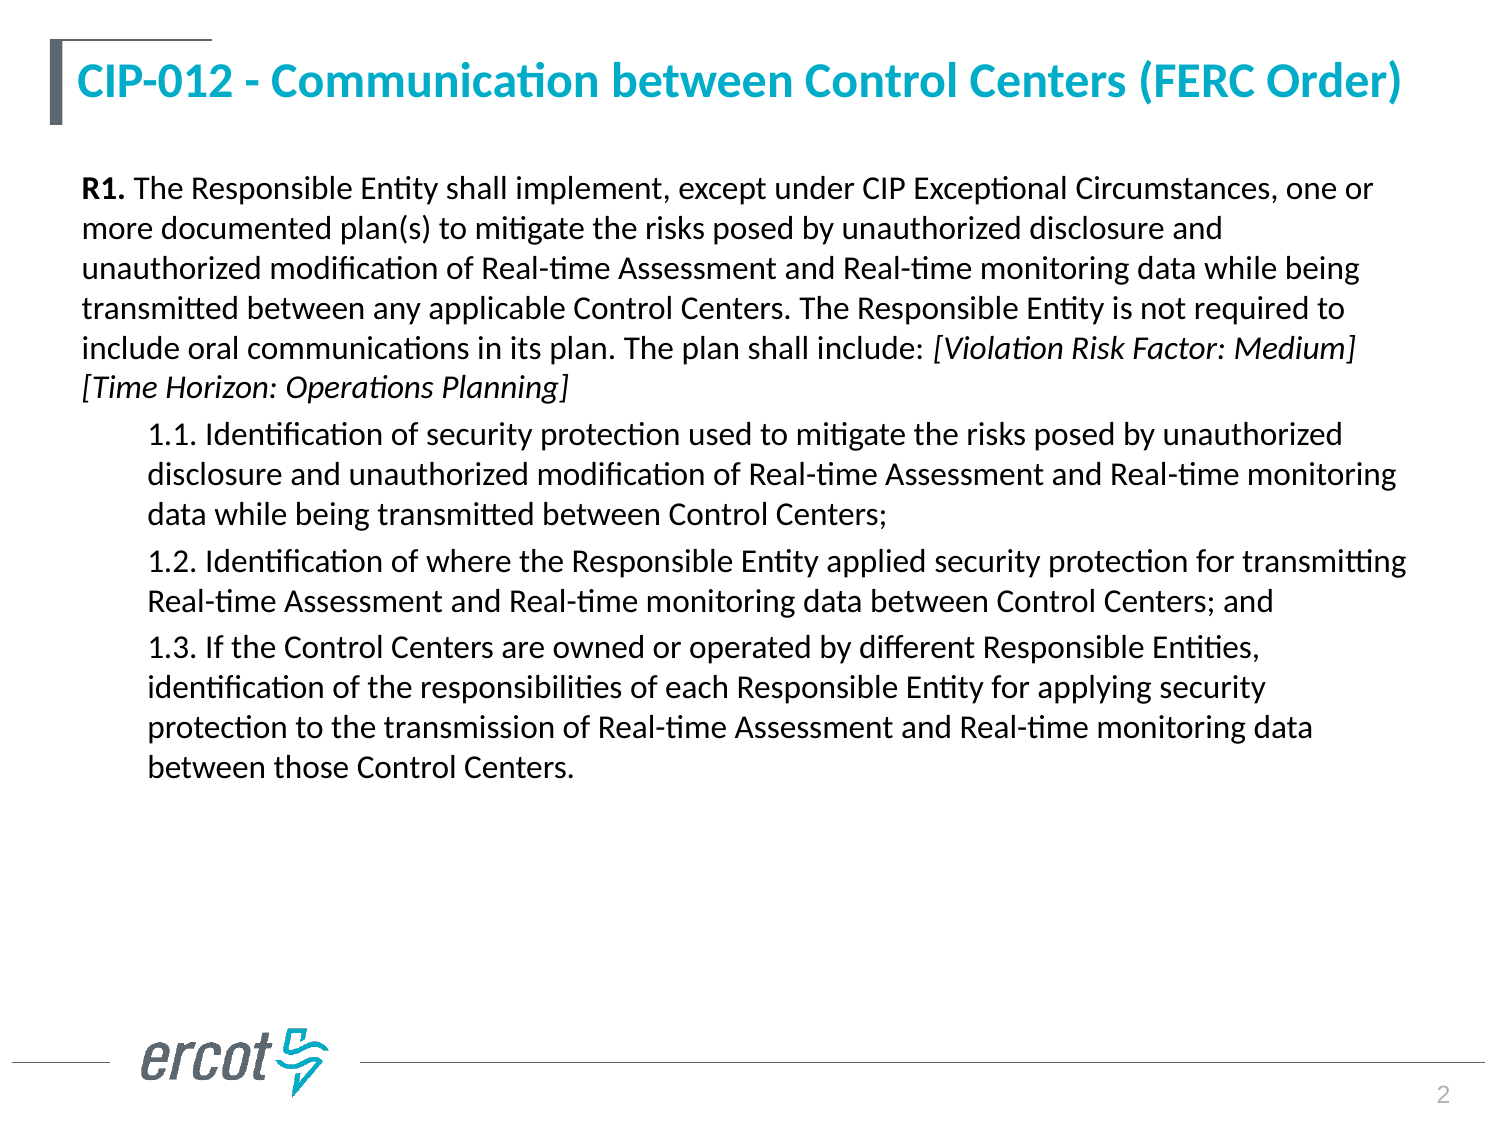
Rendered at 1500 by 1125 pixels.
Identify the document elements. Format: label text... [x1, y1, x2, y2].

text_box R1. The Responsible Entity shall implement, except under CIP Exceptional Circumstances, one or more documented plan(s) to mitigate the risks posed by unauthorized disclosure and unauthorized modification of Real-time Assessment and Real-time monitoring data while being transmitted between any applicable Control Centers. The Responsible Entity is not required to include oral communications in its plan. The plan shall include: [Violation Risk Factor: Medium] [Time Horizon: Operations Planning] 1.1. Identification of security protection used to mitigate the risks posed by unauthorized disclosure and unauthorized modification of Real-time Assessment and Real-time monitoring data while being transmitted between Control Centers; 1.2. Identification of where the Responsible Entity applied security protection for transmitting Real-time Assessment and Real-time monitoring data between Control Centers; and 1.3. If the Control Centers are owned or operated by different Responsible Entities, identification of the responsibilities of each Responsible Entity for applying security protection to the transmission of Real-time Assessment and Real-time monitoring data between those Control Centers. [66, 158, 1424, 1028]
title CIP-012 - Communication between Control Centers (FERC Order) [62, 39, 1450, 137]
picture [137, 1028, 332, 1100]
slide_number 2 [1412, 1076, 1475, 1112]
